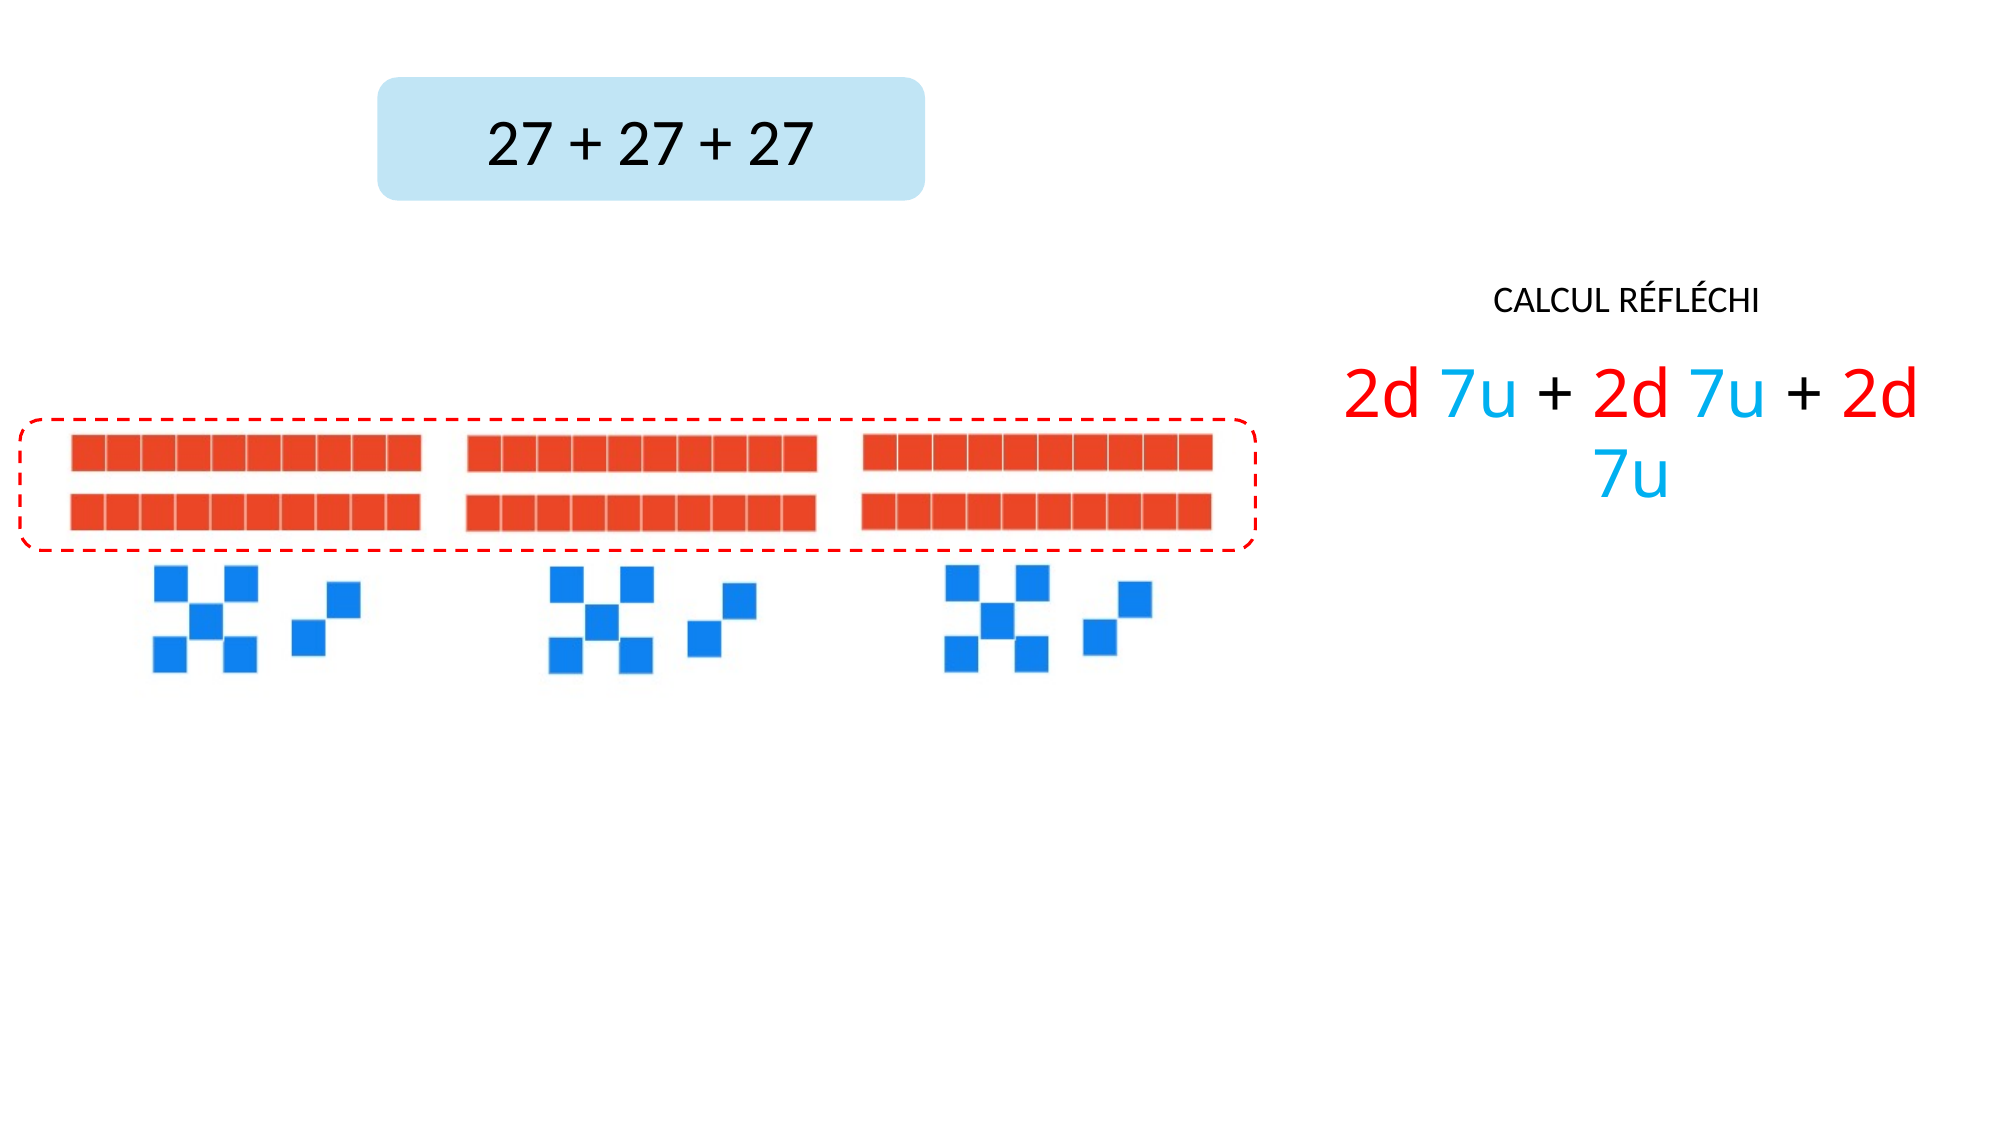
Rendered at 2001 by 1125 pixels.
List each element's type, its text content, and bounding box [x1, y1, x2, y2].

picture [0, 358, 1283, 763]
text_box CALCUL RÉFLÉCHI [1478, 268, 1786, 328]
text_box 2d 7u + 2d 7u + 2d 7u [1297, 343, 1967, 518]
text_box 27 + 27 + 27 [375, 75, 927, 203]
